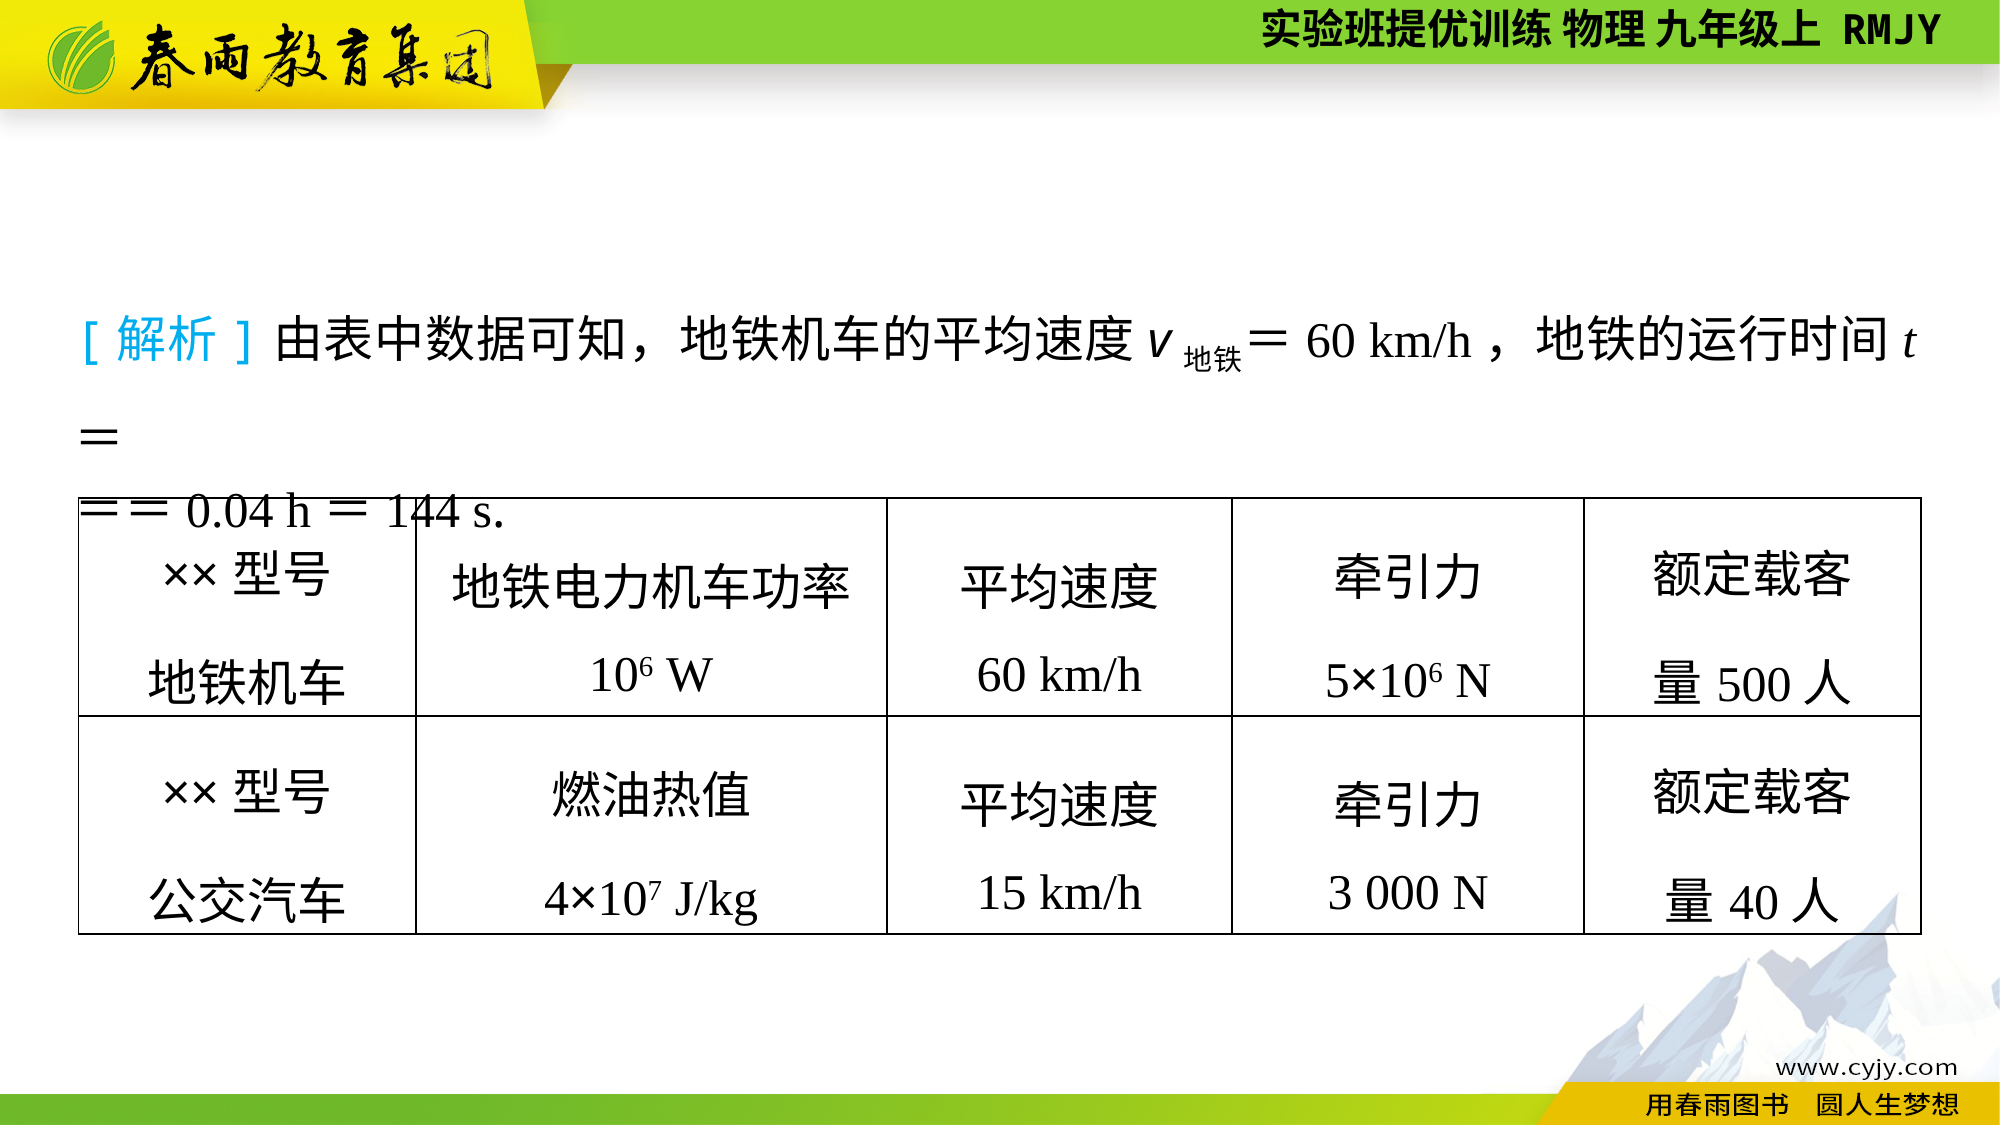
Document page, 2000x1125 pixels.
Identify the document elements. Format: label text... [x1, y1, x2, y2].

table_header 平均速度 60 km/h [888, 499, 1231, 715]
table_cell 牵引力 3 000 N [1233, 717, 1583, 933]
table_cell ××型号 公交汽车 [79, 717, 415, 933]
table_cell 燃油热值 4×107 J/kg [417, 717, 886, 933]
table_header 地铁电力机车功率 106 W [417, 499, 886, 715]
table_header ××型号 地铁机车 [79, 499, 415, 715]
table_header 额定载客 量500人 [1585, 499, 1920, 715]
table_cell 平均速度 15 km/h [888, 717, 1231, 933]
table_header 牵引力 5×106 N [1233, 499, 1583, 715]
picture [0, 0, 2000, 1125]
table_cell 额定载客 量40人 [1585, 717, 1920, 933]
